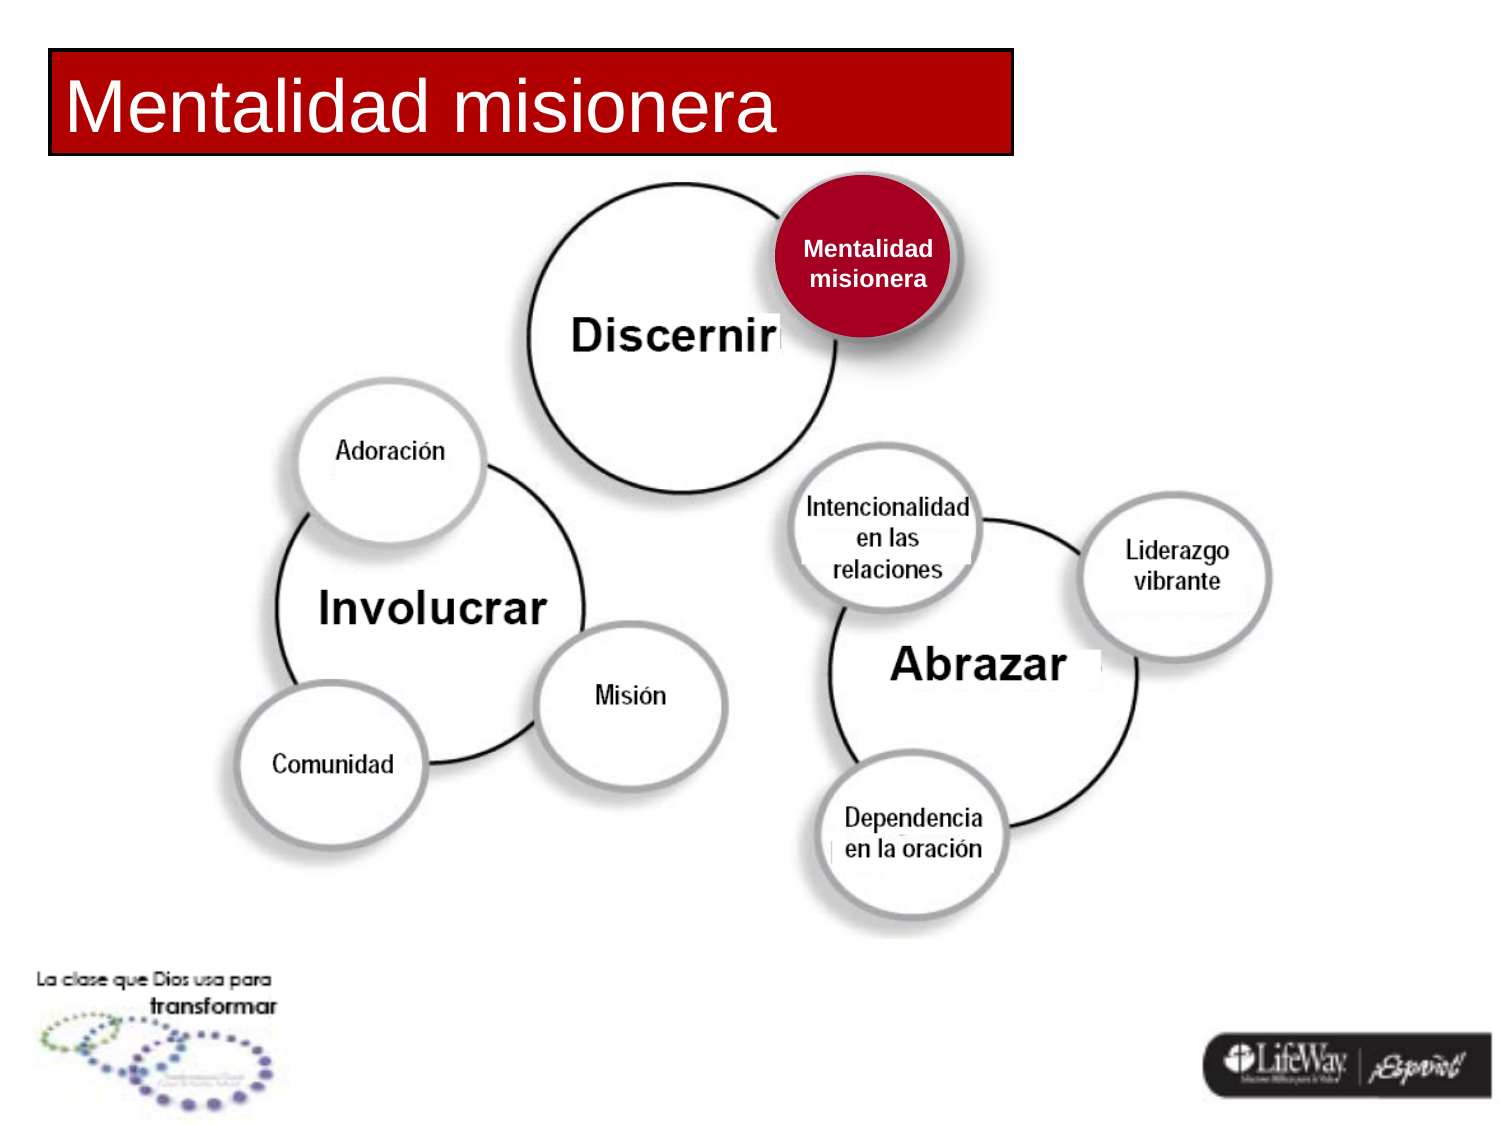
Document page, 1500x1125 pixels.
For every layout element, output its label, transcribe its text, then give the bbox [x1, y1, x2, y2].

text_box Mentalidad misionera [49, 49, 1013, 155]
picture [1196, 1027, 1500, 1125]
picture [24, 158, 1282, 1125]
